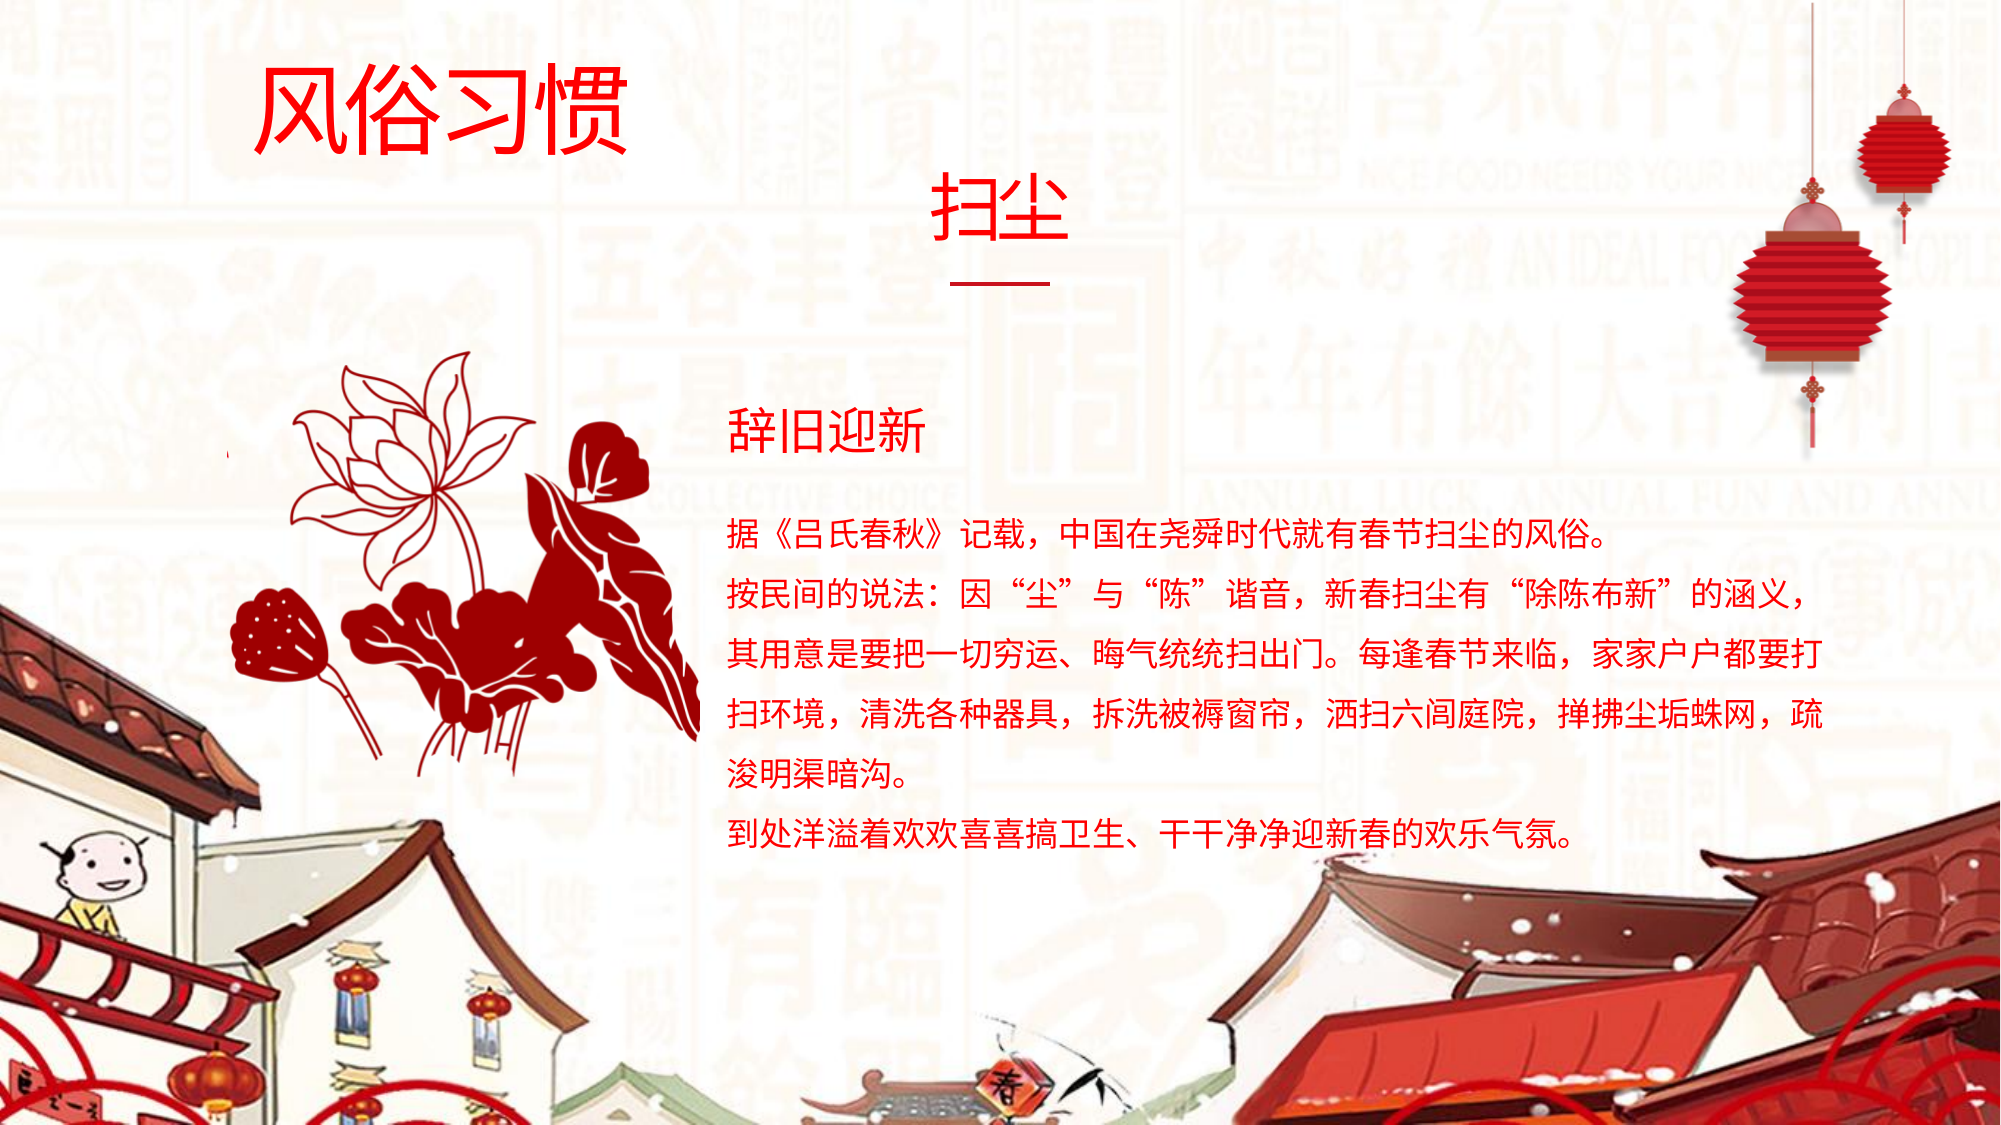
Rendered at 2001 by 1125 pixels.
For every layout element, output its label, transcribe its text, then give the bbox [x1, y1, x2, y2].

text_box 据《吕氏春秋》记载，中国在尧舜时代就有春节扫尘的风俗。 按民间的说法：因“尘”与“陈”谐音，新春扫尘有“除陈布新”的涵义，其用意是要把一切穷运、晦气统统扫出门。每逢春节来临，家家户户都要打扫环境，清洗各种器具，拆洗被褥窗帘，洒扫六闾庭院，掸拂尘垢蛛网，疏浚明渠暗沟。 到处洋溢着欢欢喜喜搞卫生、干干净净迎新春的欢乐气氛。 [711, 486, 1869, 861]
picture [0, 0, 2001, 1125]
text_box 风俗习惯 [235, 39, 647, 175]
text_box 扫尘 [846, 153, 1154, 258]
text_box 辞旧迎新 [713, 392, 943, 467]
